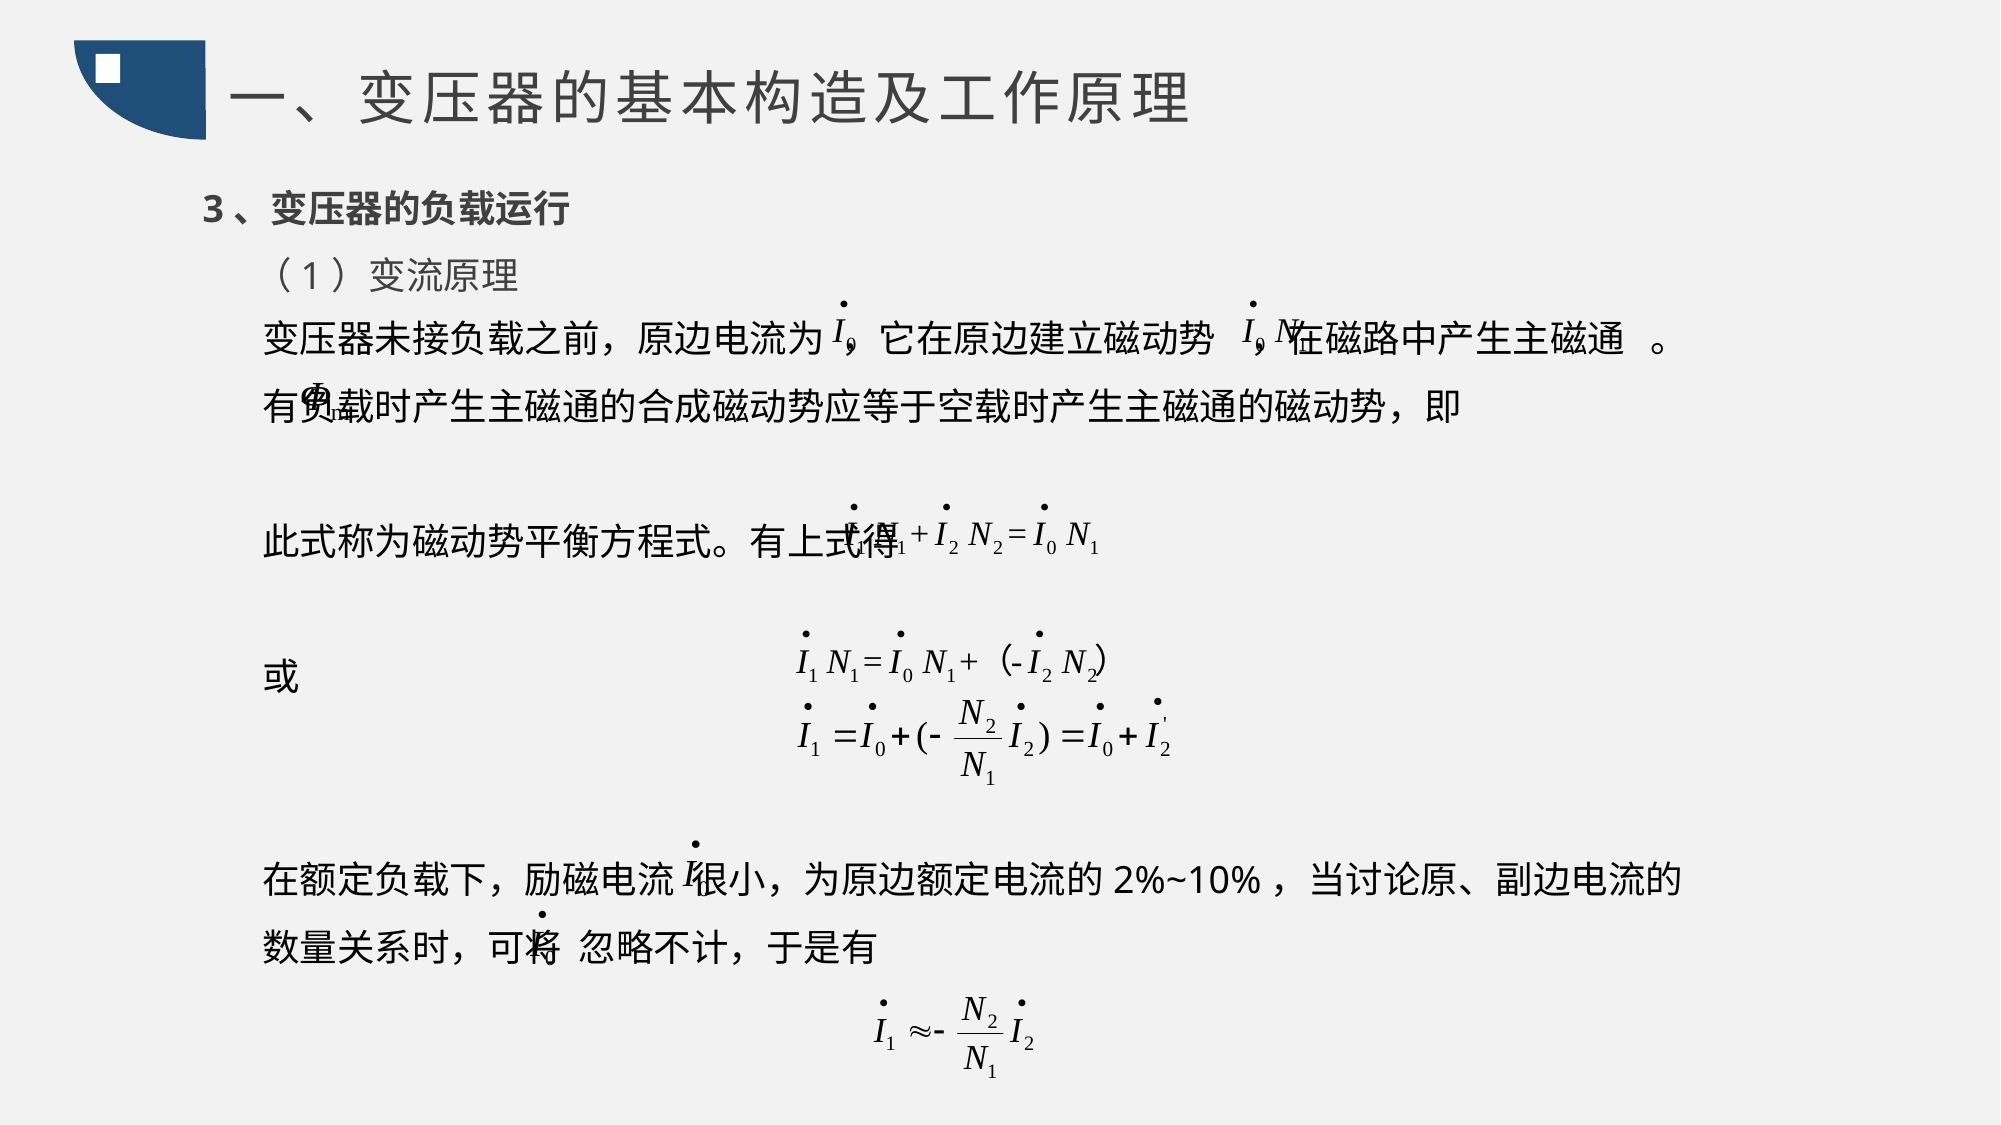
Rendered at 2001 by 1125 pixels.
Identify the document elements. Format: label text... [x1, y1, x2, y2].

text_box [838, 491, 1104, 563]
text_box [1235, 287, 1314, 360]
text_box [523, 897, 567, 975]
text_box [675, 826, 721, 906]
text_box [867, 986, 1046, 1086]
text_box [790, 618, 1116, 686]
text_box 3、变压器的负载运行 （1）变流原理 [187, 154, 1834, 305]
text_box 在额定负载下，励磁电流 很小，为原边额定电流的2%~10%，当讨论原、副边电流的数量关系时，可将 忽略不计，于是有 [247, 826, 1731, 977]
text_box 变压器未接负载之前，原边电流为 ，它在原边建立磁动势 ，在磁路中产生主磁通 。 有负载时产生主磁通的合成磁动势应等于空载时产生主磁通的磁动势，即 此式称为磁动势平衡方程式。有上式得 或 [247, 285, 1731, 705]
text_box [825, 287, 868, 360]
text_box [295, 369, 359, 428]
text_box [790, 686, 1182, 794]
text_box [74, 0, 1627, 140]
